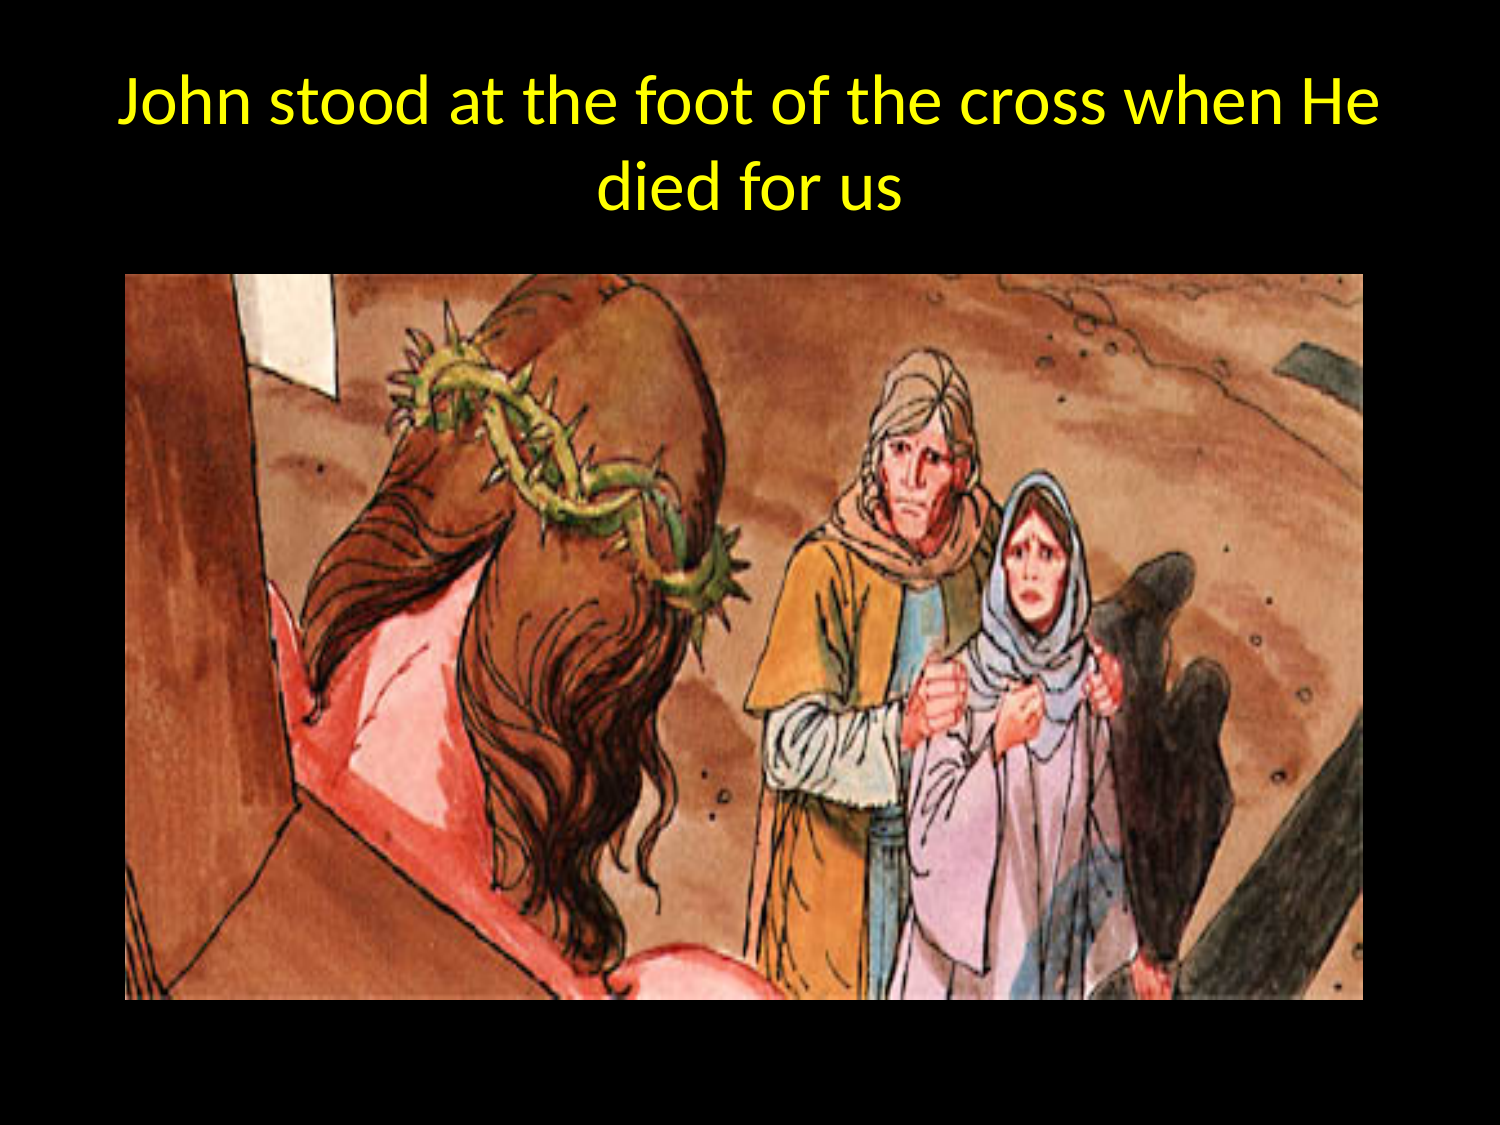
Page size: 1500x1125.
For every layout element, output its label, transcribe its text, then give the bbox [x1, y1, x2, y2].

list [124, 274, 1363, 1001]
title John stood at the foot of the cross when He died for us [75, 45, 1425, 233]
